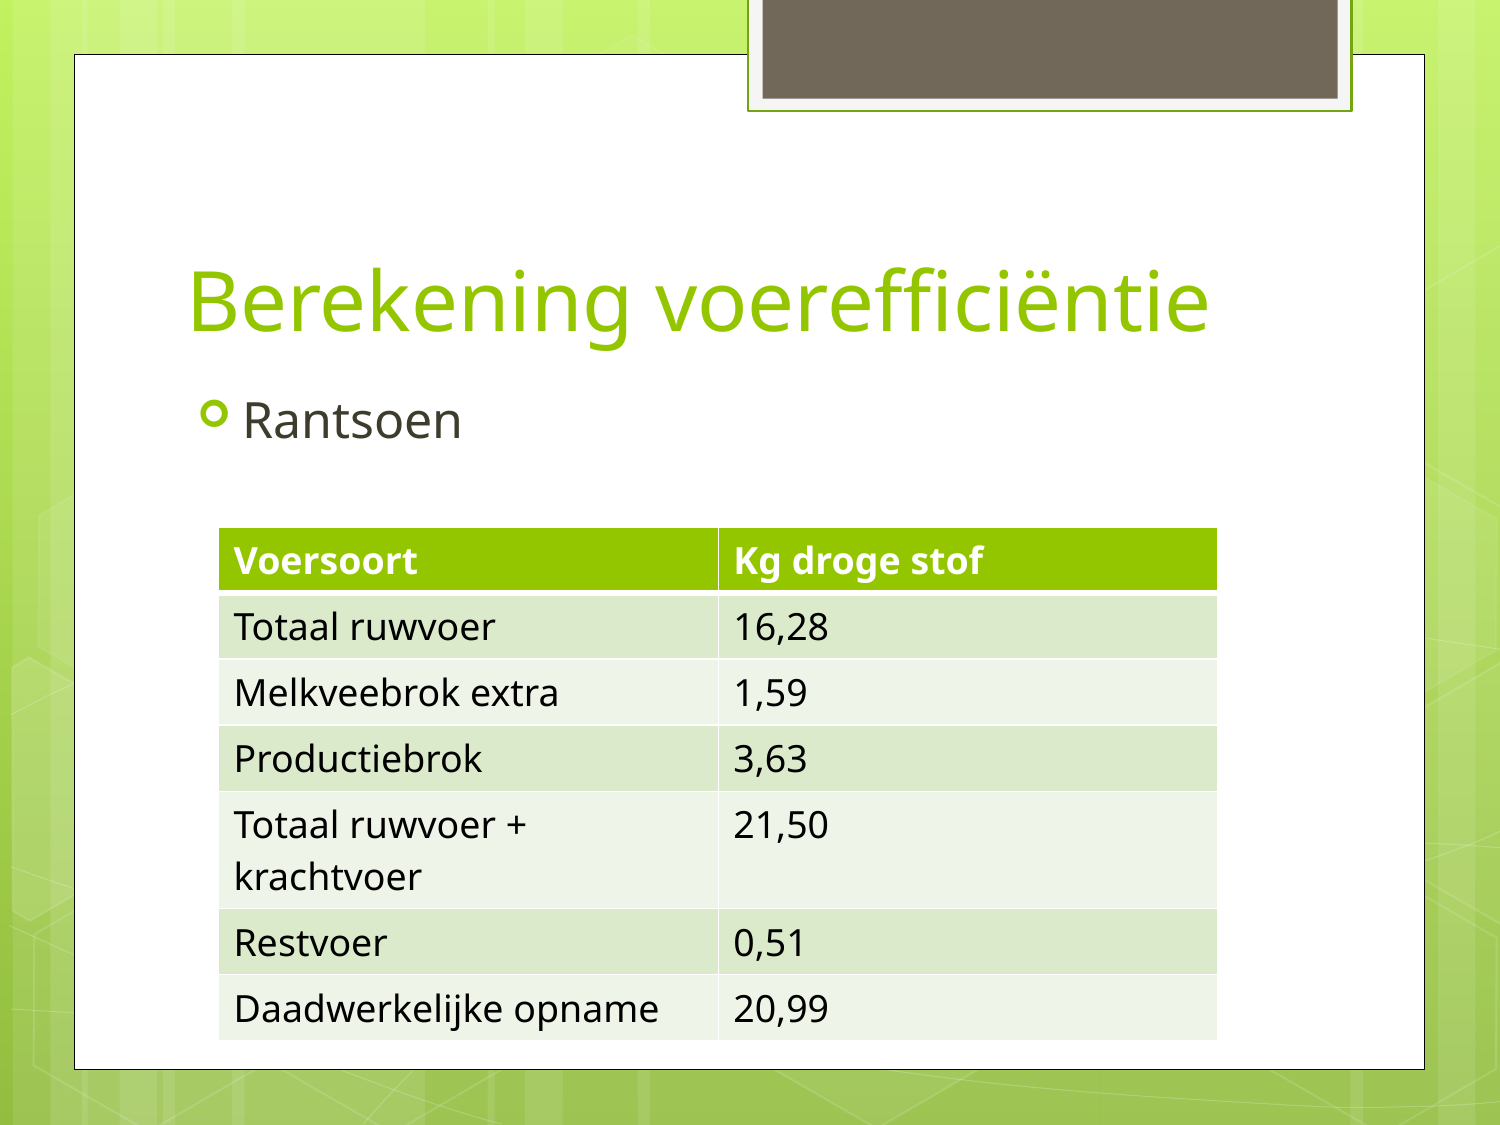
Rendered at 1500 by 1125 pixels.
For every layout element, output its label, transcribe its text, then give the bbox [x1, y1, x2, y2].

title Berekening voerefficiëntie [171, 168, 1324, 357]
list Rantsoen [171, 381, 1283, 957]
table_cell Restvoer [219, 909, 718, 974]
table_cell Totaal ruwvoer + krachtvoer [219, 792, 718, 908]
table_cell 3,63 [719, 726, 1217, 791]
table_cell Totaal ruwvoer [219, 596, 718, 658]
table_cell 21,50 [719, 792, 1217, 908]
table_cell 20,99 [719, 975, 1217, 1040]
table_cell 1,59 [719, 660, 1217, 724]
table_cell Productiebrok [219, 726, 718, 791]
table_cell Daadwerkelijke opname [219, 975, 718, 1040]
table_header Kg droge stof [719, 528, 1217, 590]
table_cell Melkveebrok extra [219, 660, 718, 724]
table_header Voersoort [219, 528, 718, 590]
table_cell 0,51 [719, 909, 1217, 974]
table_cell 16,28 [719, 596, 1217, 658]
